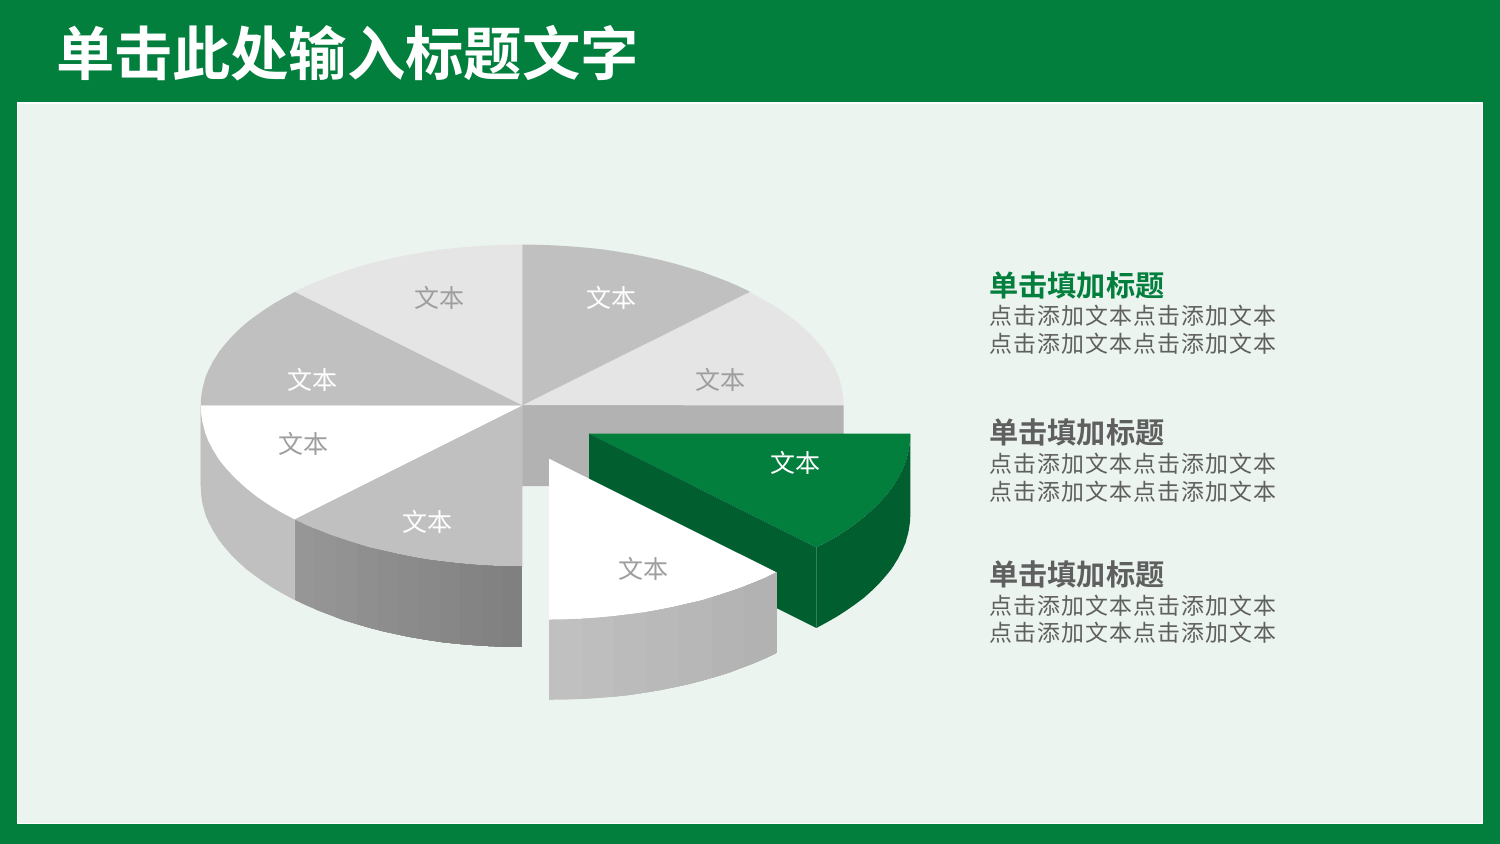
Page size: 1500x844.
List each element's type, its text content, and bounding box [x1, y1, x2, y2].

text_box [536, 458, 778, 701]
text_box 单击填加标题 点击添加文本点击添加文本 点击添加文本点击添加文本 [974, 548, 1306, 654]
text_box 单击填加标题 点击添加文本点击添加文本 点击添加文本点击添加文本 [974, 407, 1306, 512]
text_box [588, 433, 911, 629]
text_box 单击填加标题 点击添加文本点击添加文本 点击添加文本点击添加文本 [974, 259, 1306, 365]
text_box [194, 244, 844, 648]
